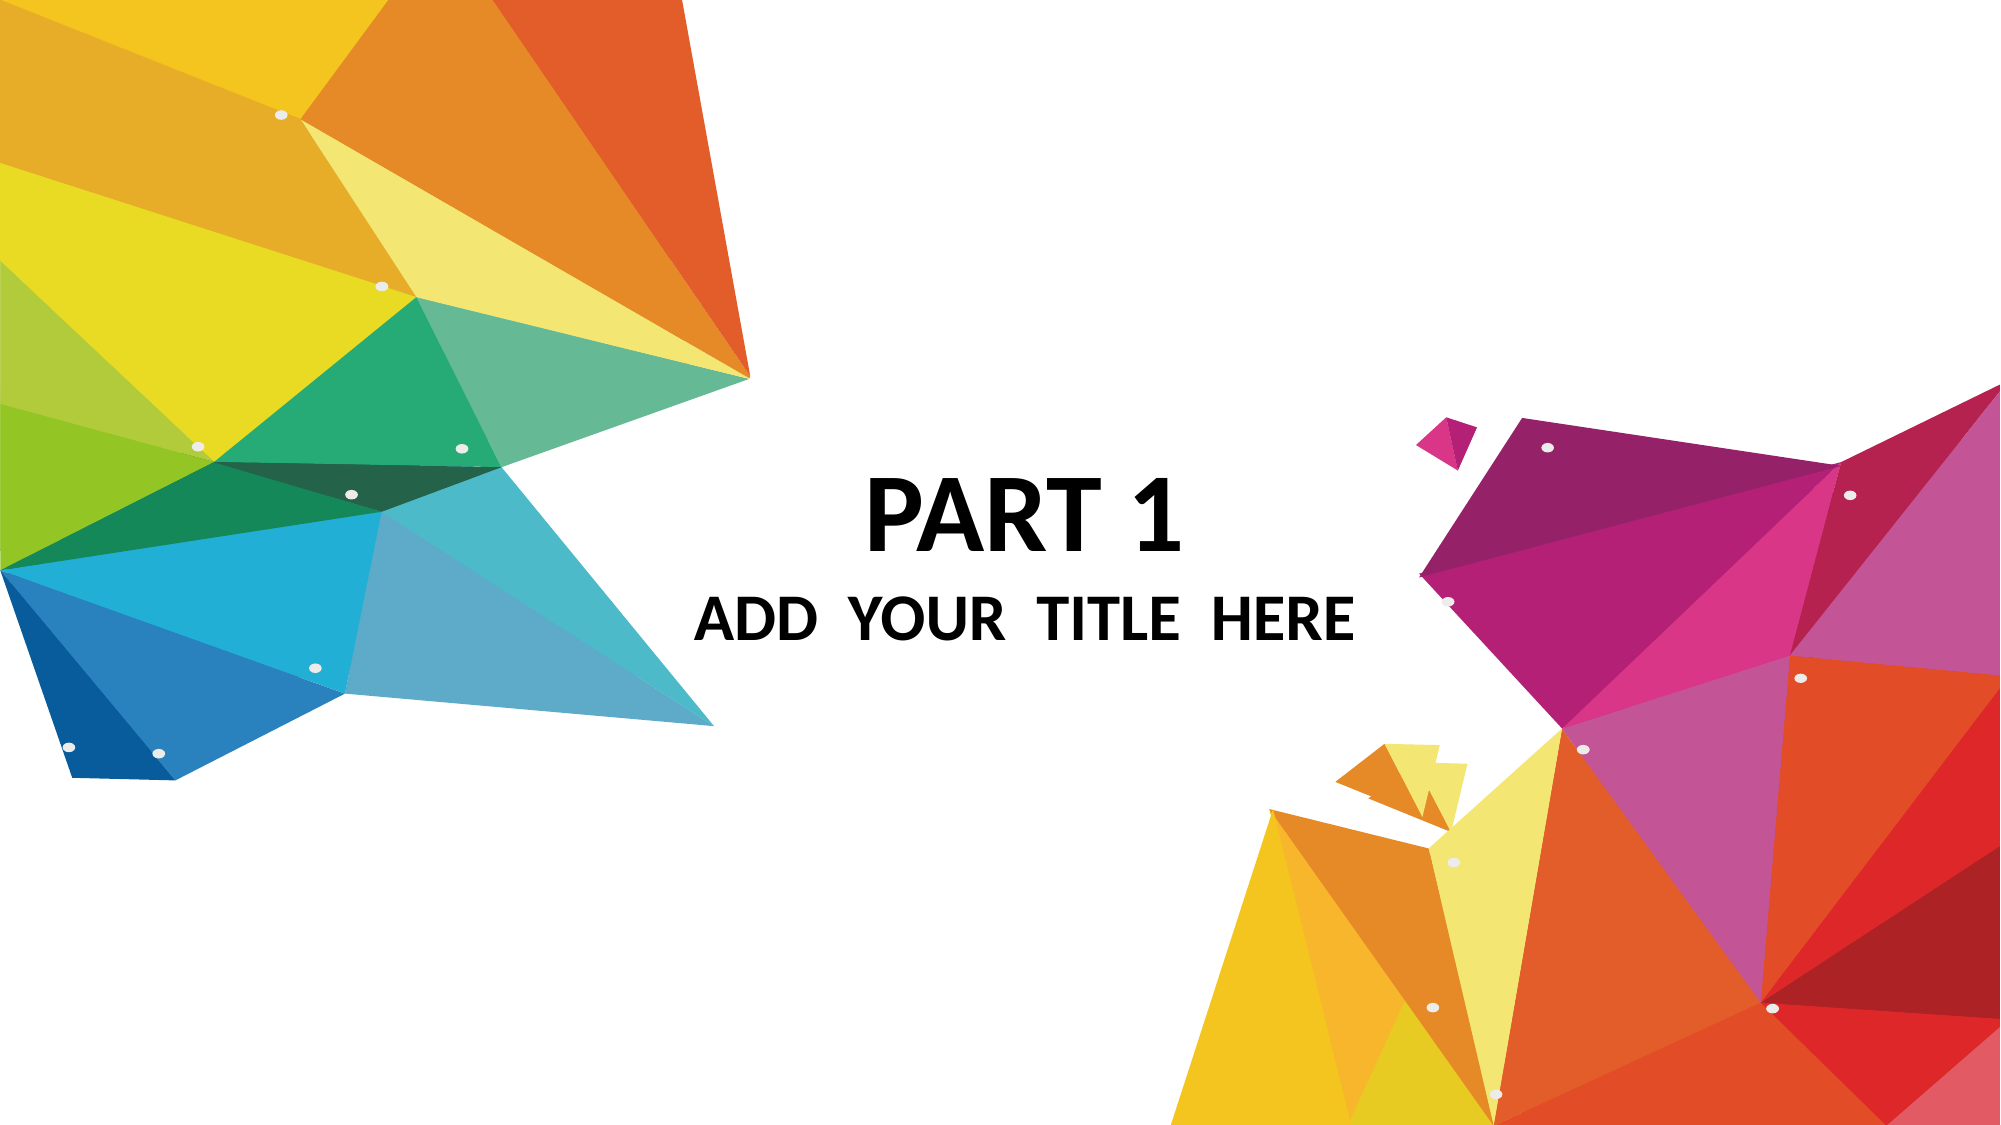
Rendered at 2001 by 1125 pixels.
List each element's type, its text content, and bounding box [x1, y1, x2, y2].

text_box PART 1 ADD YOUR TITLE HERE [770, 431, 1211, 662]
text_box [1216, 333, 1963, 1125]
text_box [0, 14, 766, 766]
